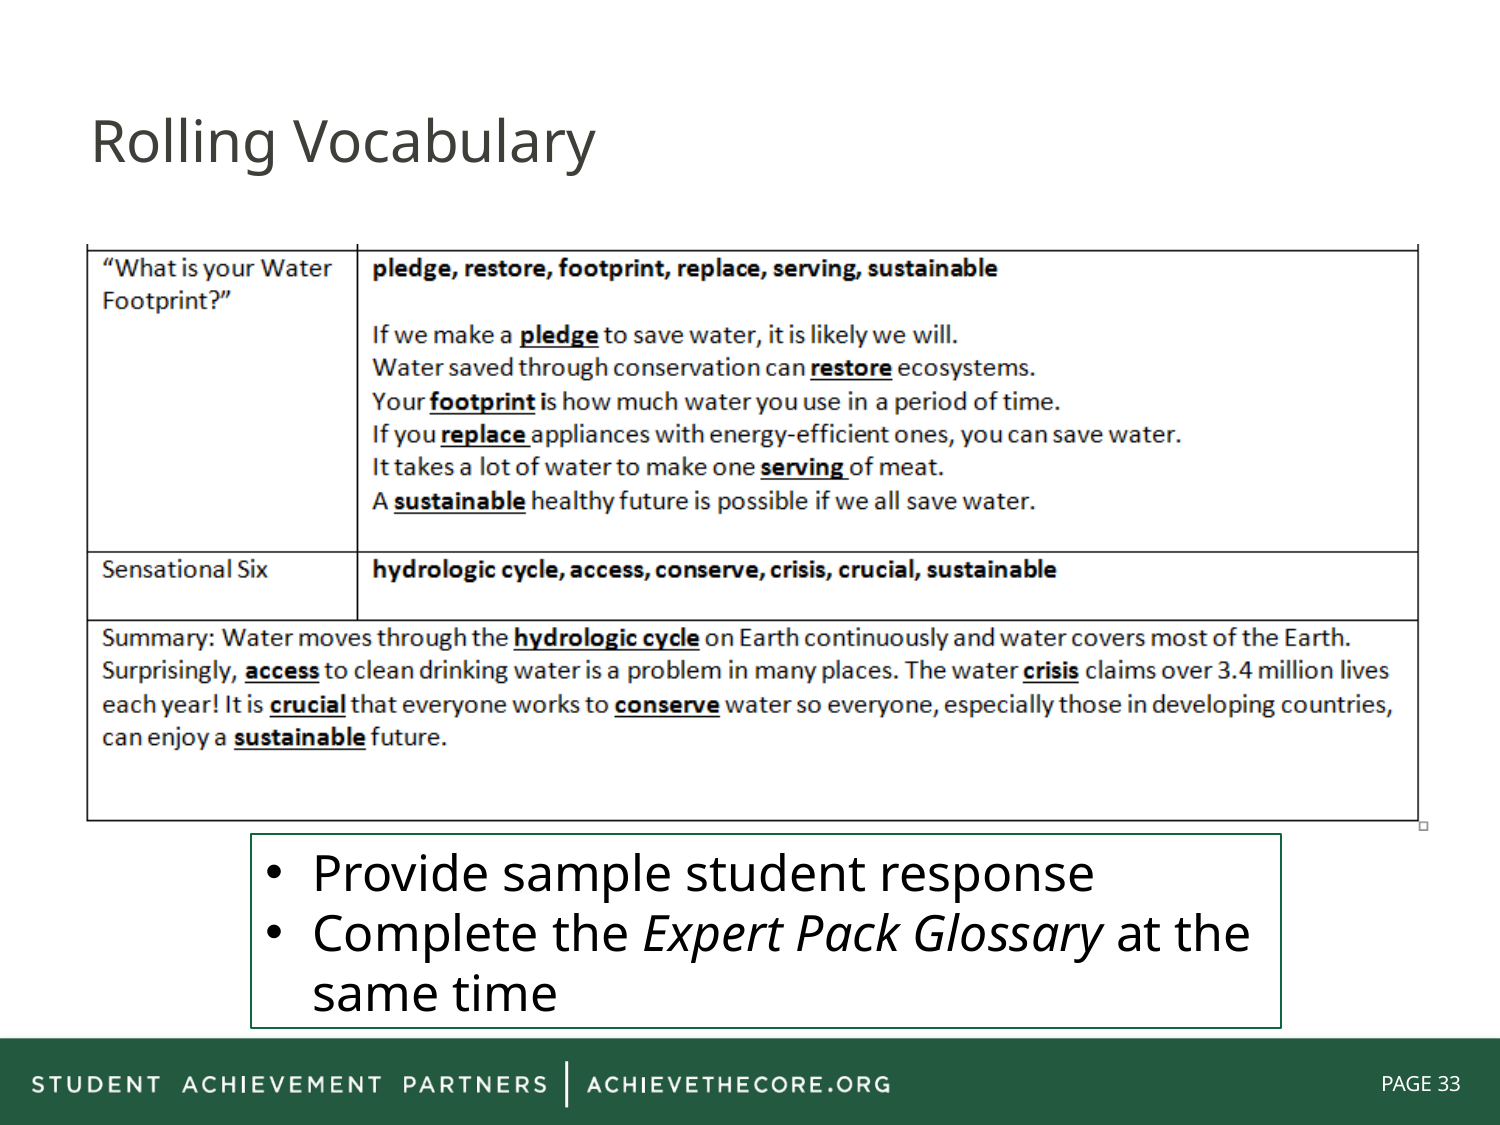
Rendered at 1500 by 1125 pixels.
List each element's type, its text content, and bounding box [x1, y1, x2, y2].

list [79, 243, 1430, 831]
title Rolling Vocabulary [75, 45, 1425, 233]
text_box Provide sample student response Complete the Expert Pack Glossary at the same time [250, 839, 1281, 1029]
